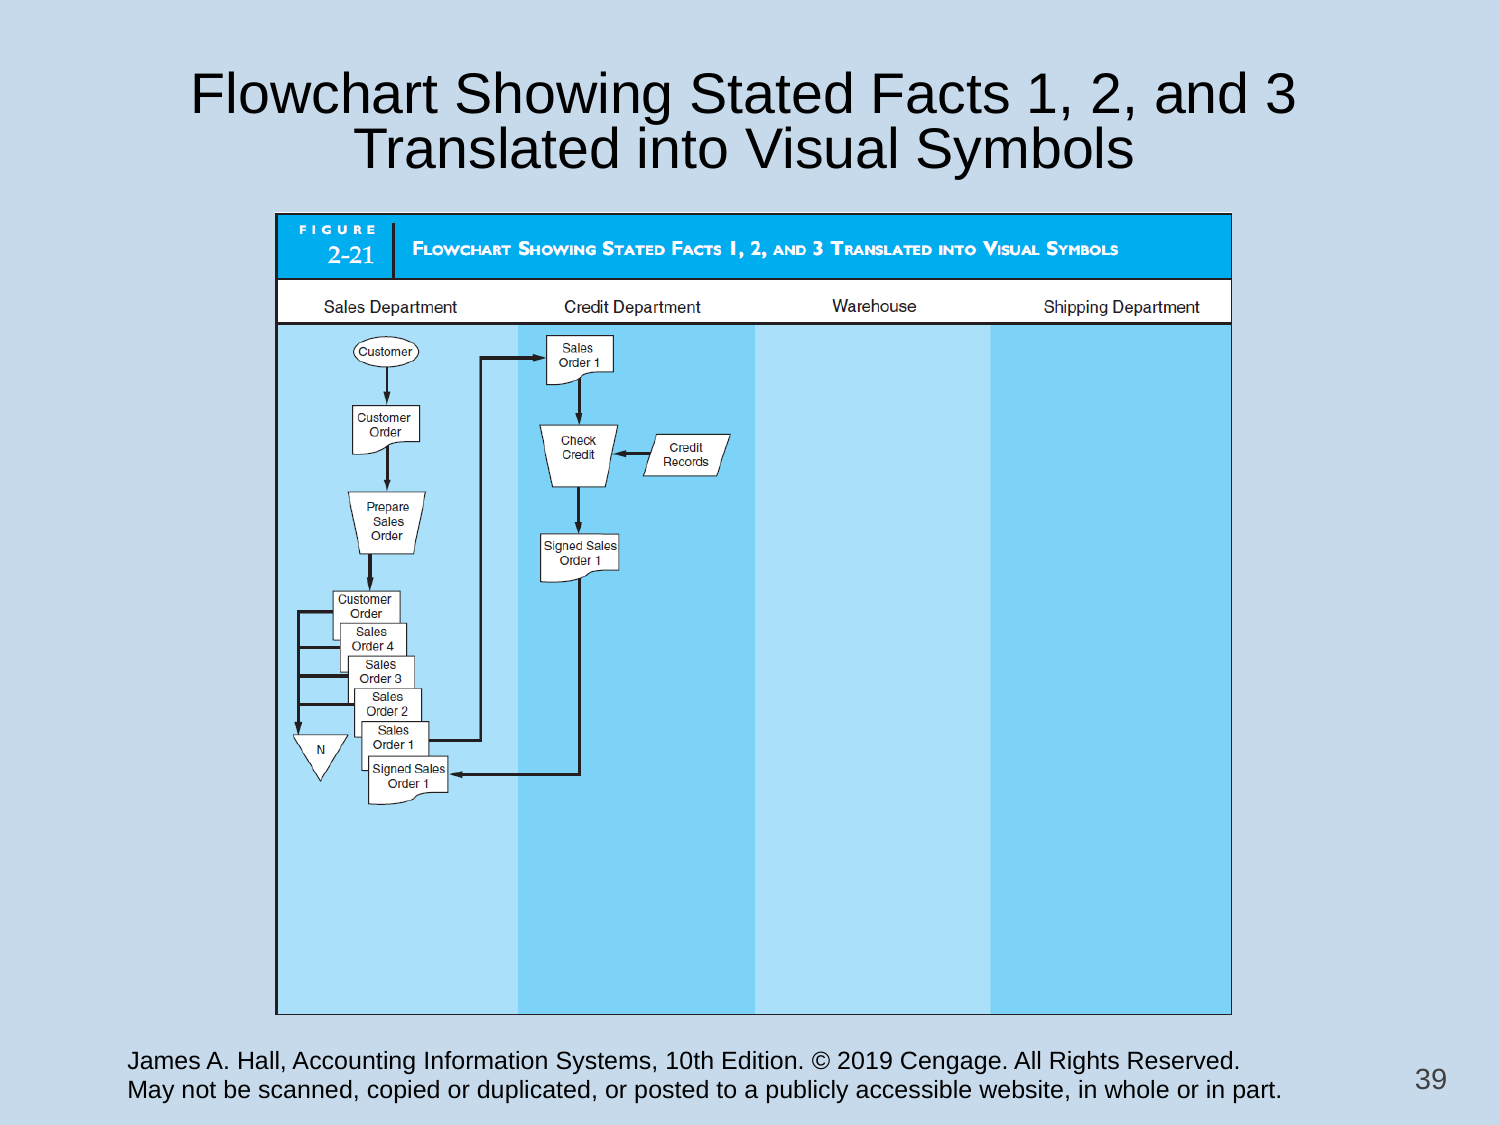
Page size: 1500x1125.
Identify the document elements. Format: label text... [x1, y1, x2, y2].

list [274, 212, 1232, 1015]
slide_number 39 [1400, 1052, 1488, 1113]
title Flowchart Showing Stated Facts 1, 2, and 3 Translated into Visual Symbols [69, 62, 1420, 188]
